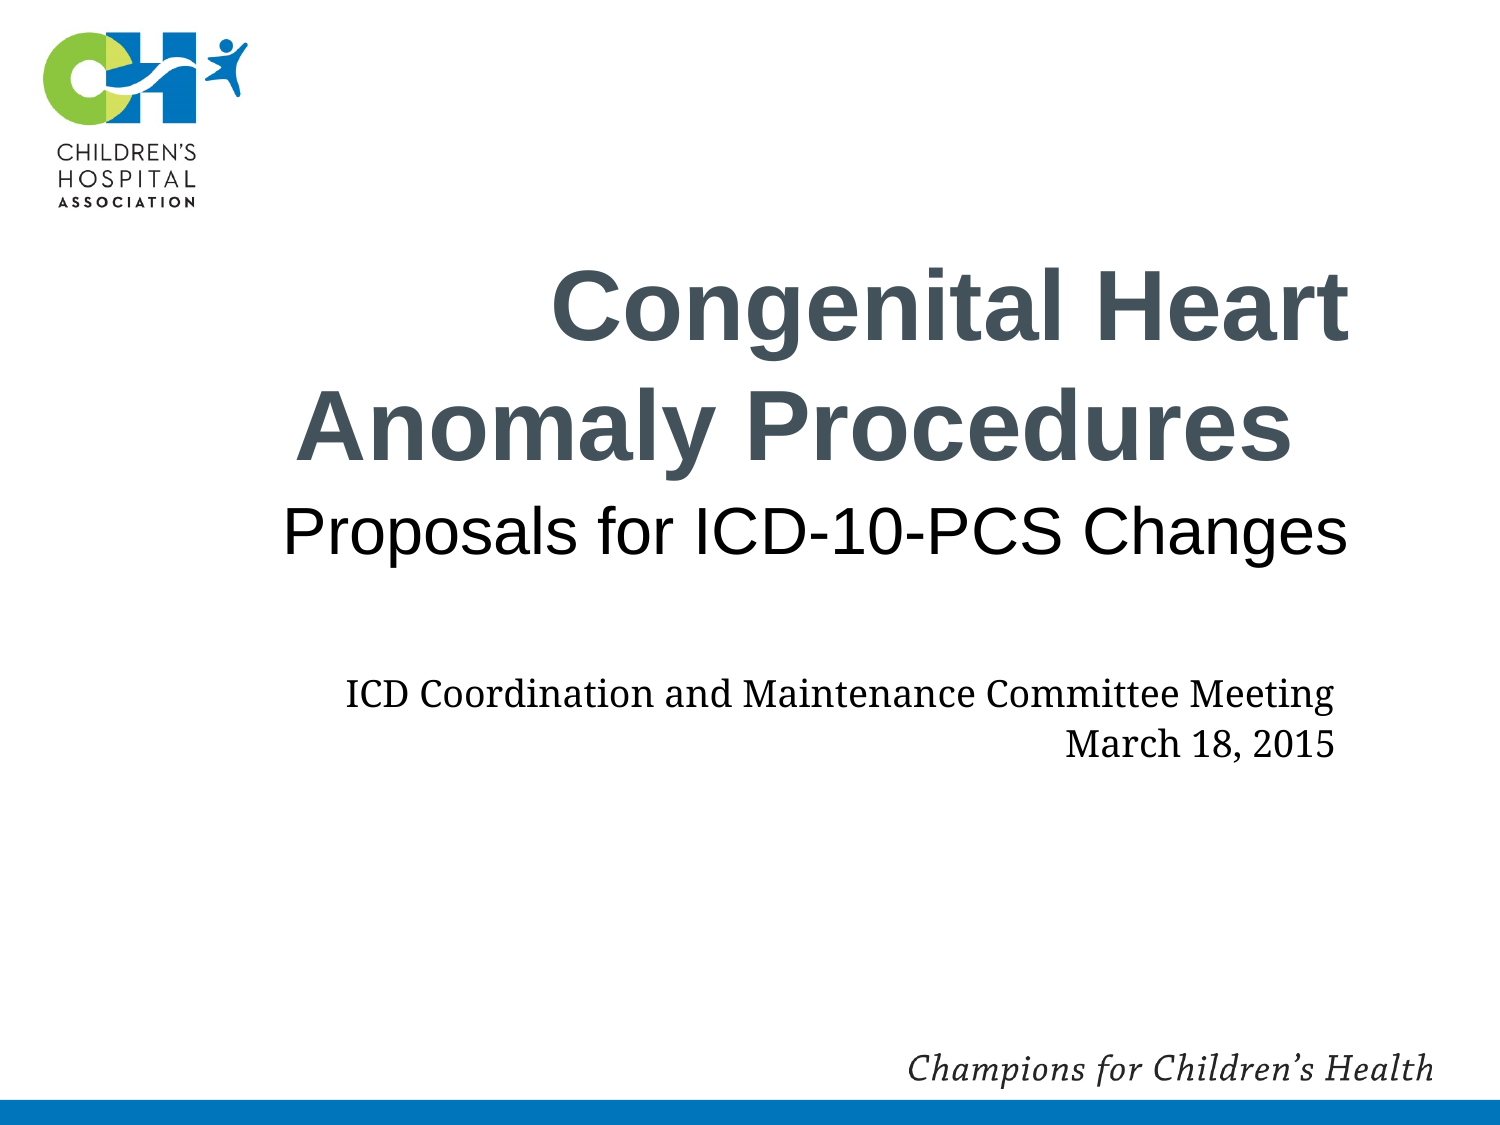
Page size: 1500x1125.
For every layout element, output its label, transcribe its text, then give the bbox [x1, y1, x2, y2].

subtitle Proposals for ICD-10-PCS Changes [146, 487, 1351, 569]
list March 18, 2015 [148, 712, 1352, 763]
list ICD Coordination and Maintenance Committee Meeting [149, 662, 1351, 709]
title Congenital Heart Anomaly Procedures [146, 237, 1351, 481]
picture [909, 1053, 1432, 1089]
picture [1, 27, 252, 244]
